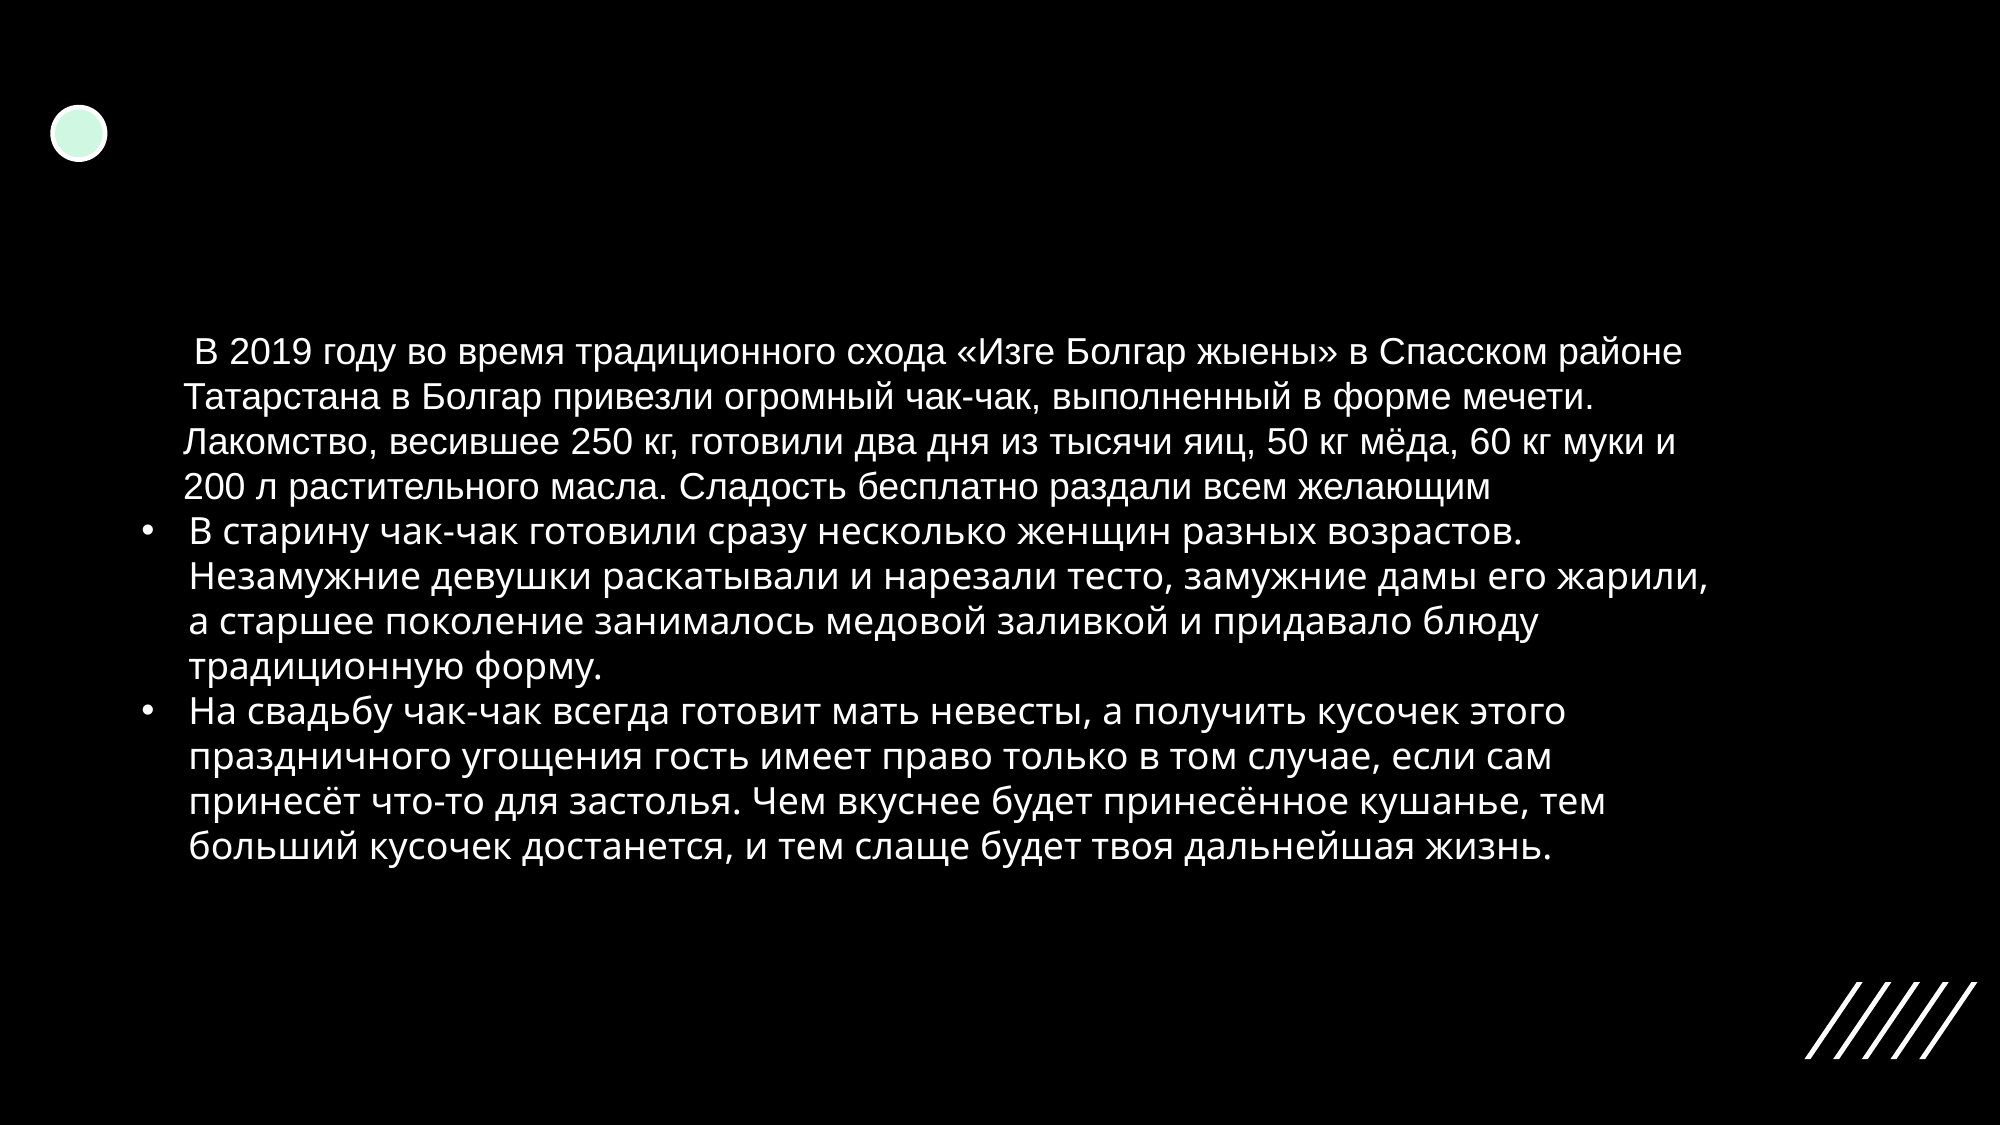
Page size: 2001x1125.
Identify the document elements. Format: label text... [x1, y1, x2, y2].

text_box В 2019 году во время традиционного схода «Изге Болгар жыены» в Спасском районе Татарстана в Болгар привезли огромный чак-чак, выполненный в форме мечети. Лакомство, весившее 250 кг, готовили два дня из тысячи яиц, 50 кг мёда, 60 кг муки и 200 л растительного масла. Сладость бесплатно раздали всем желающим В старину чак-чак готовили сразу несколько женщин разных возрастов. Незамужние девушки раскатывали и нарезали тесто, замужние дамы его жарили, а старшее поколение занималось медовой заливкой и придавало блюду традиционную форму. На свадьбу чак-чак всегда готовит мать невесты, а получить кусочек этого праздничного угощения гость имеет право только в том случае, если сам принесёт что-то для застолья. Чем вкуснее будет принесённое кушанье, тем больший кусочек достанется, и тем слаще будет твоя дальнейшая жизнь. [126, 319, 1744, 920]
list [137, 299, 1863, 1014]
